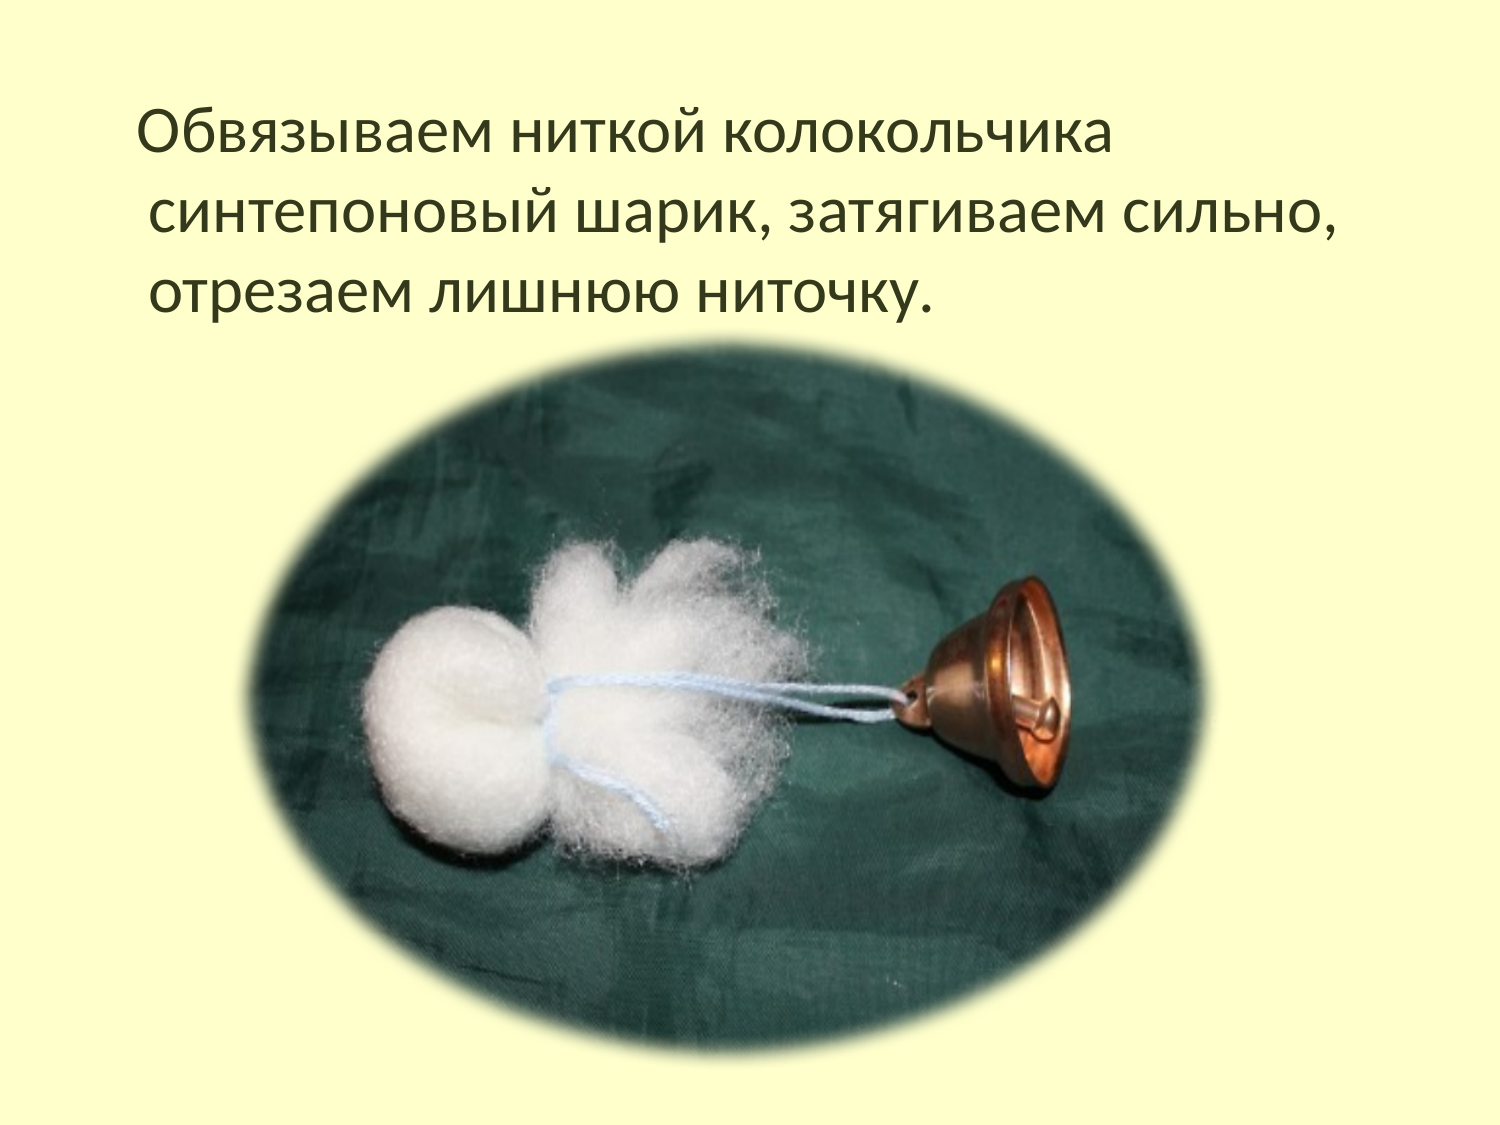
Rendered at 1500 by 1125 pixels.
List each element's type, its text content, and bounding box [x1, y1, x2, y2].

picture [229, 326, 1223, 1071]
list Обвязываем ниткой колокольчика синтепоновый шарик, затягиваем сильно, отрезаем лишнюю ниточку. [76, 78, 1427, 821]
